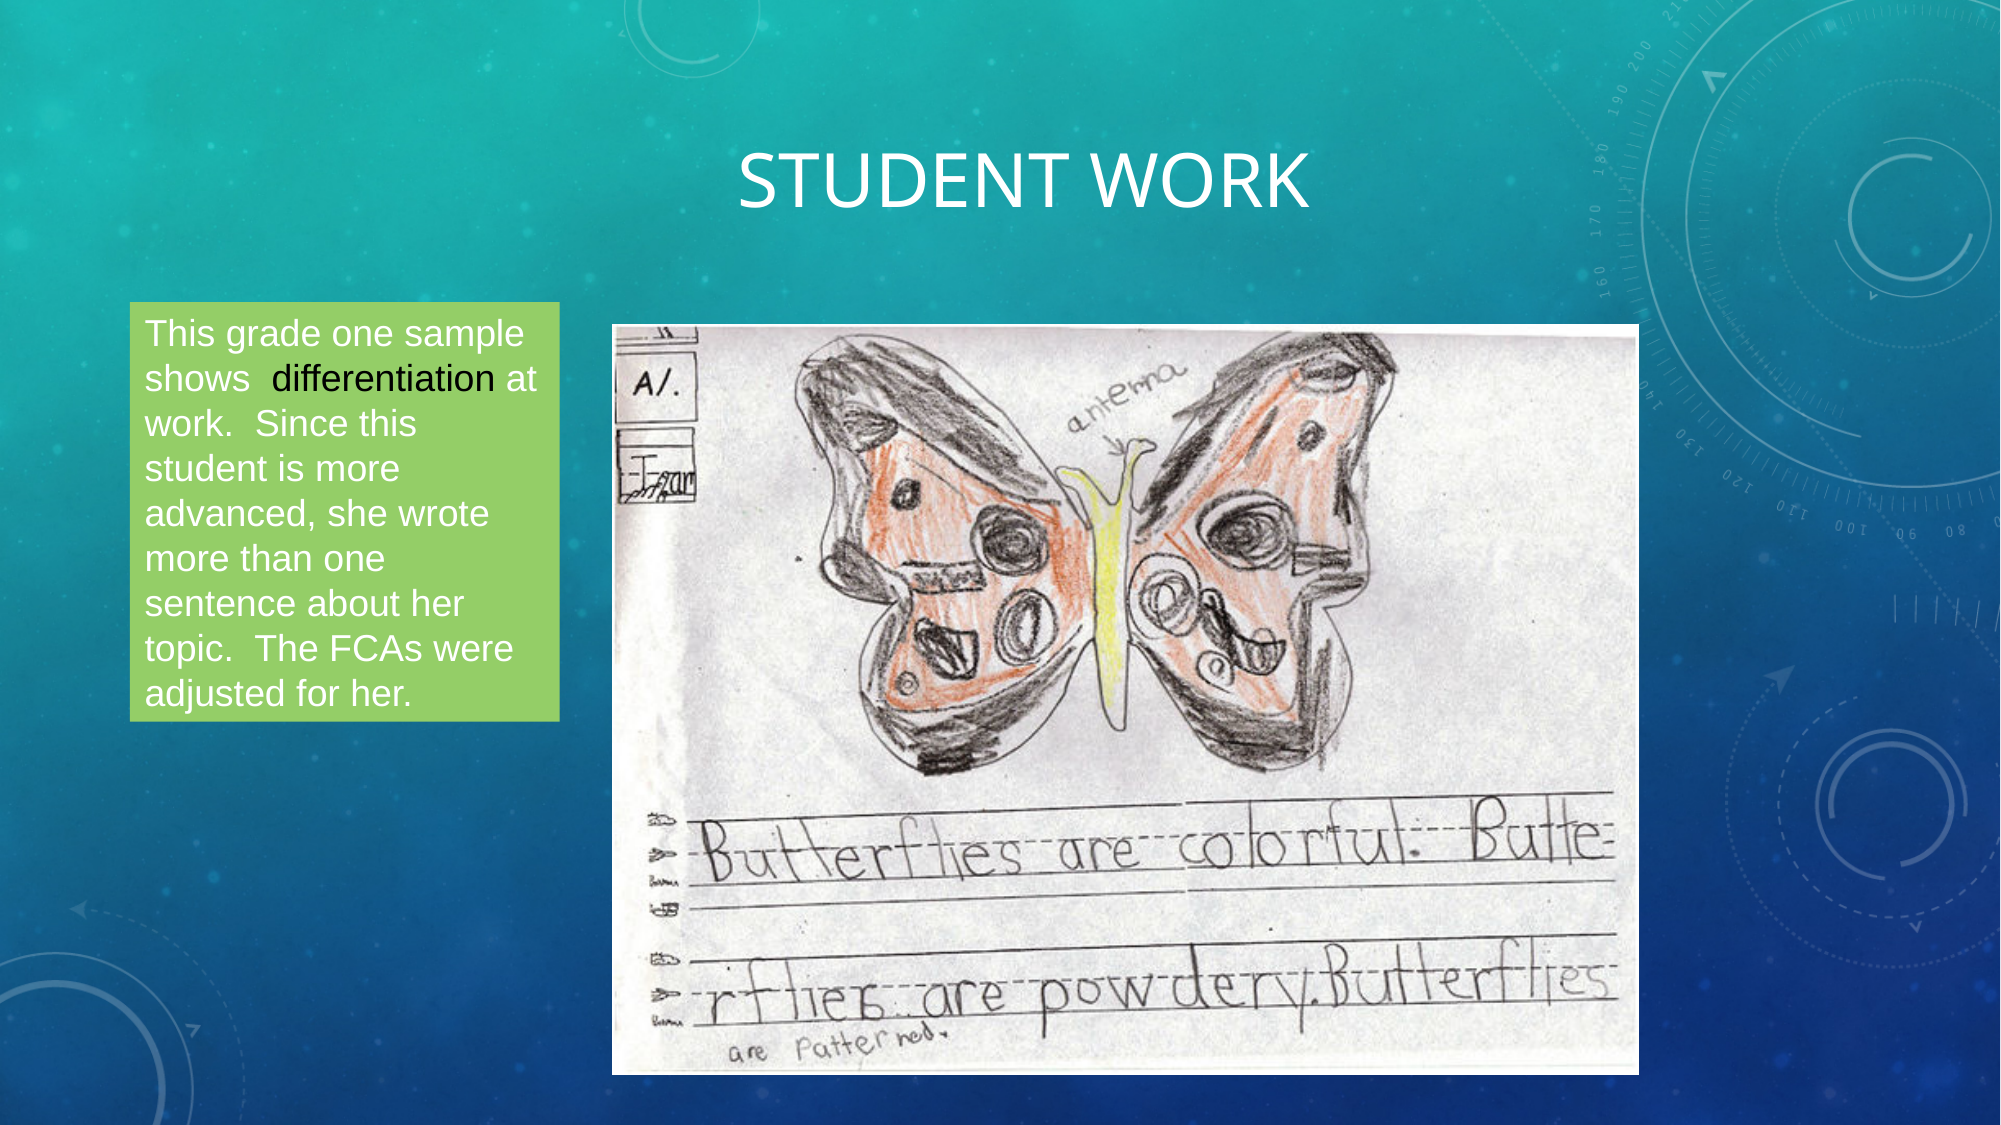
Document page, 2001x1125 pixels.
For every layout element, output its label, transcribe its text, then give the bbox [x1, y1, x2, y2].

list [612, 324, 1639, 1076]
title Student Work [112, 99, 1760, 256]
picture [0, 0, 2001, 1125]
text_box This grade one sample shows differentiation at work. Since this student is more advanced, she wrote more than one sentence about her topic. The FCAs were adjusted for her. [129, 302, 560, 722]
